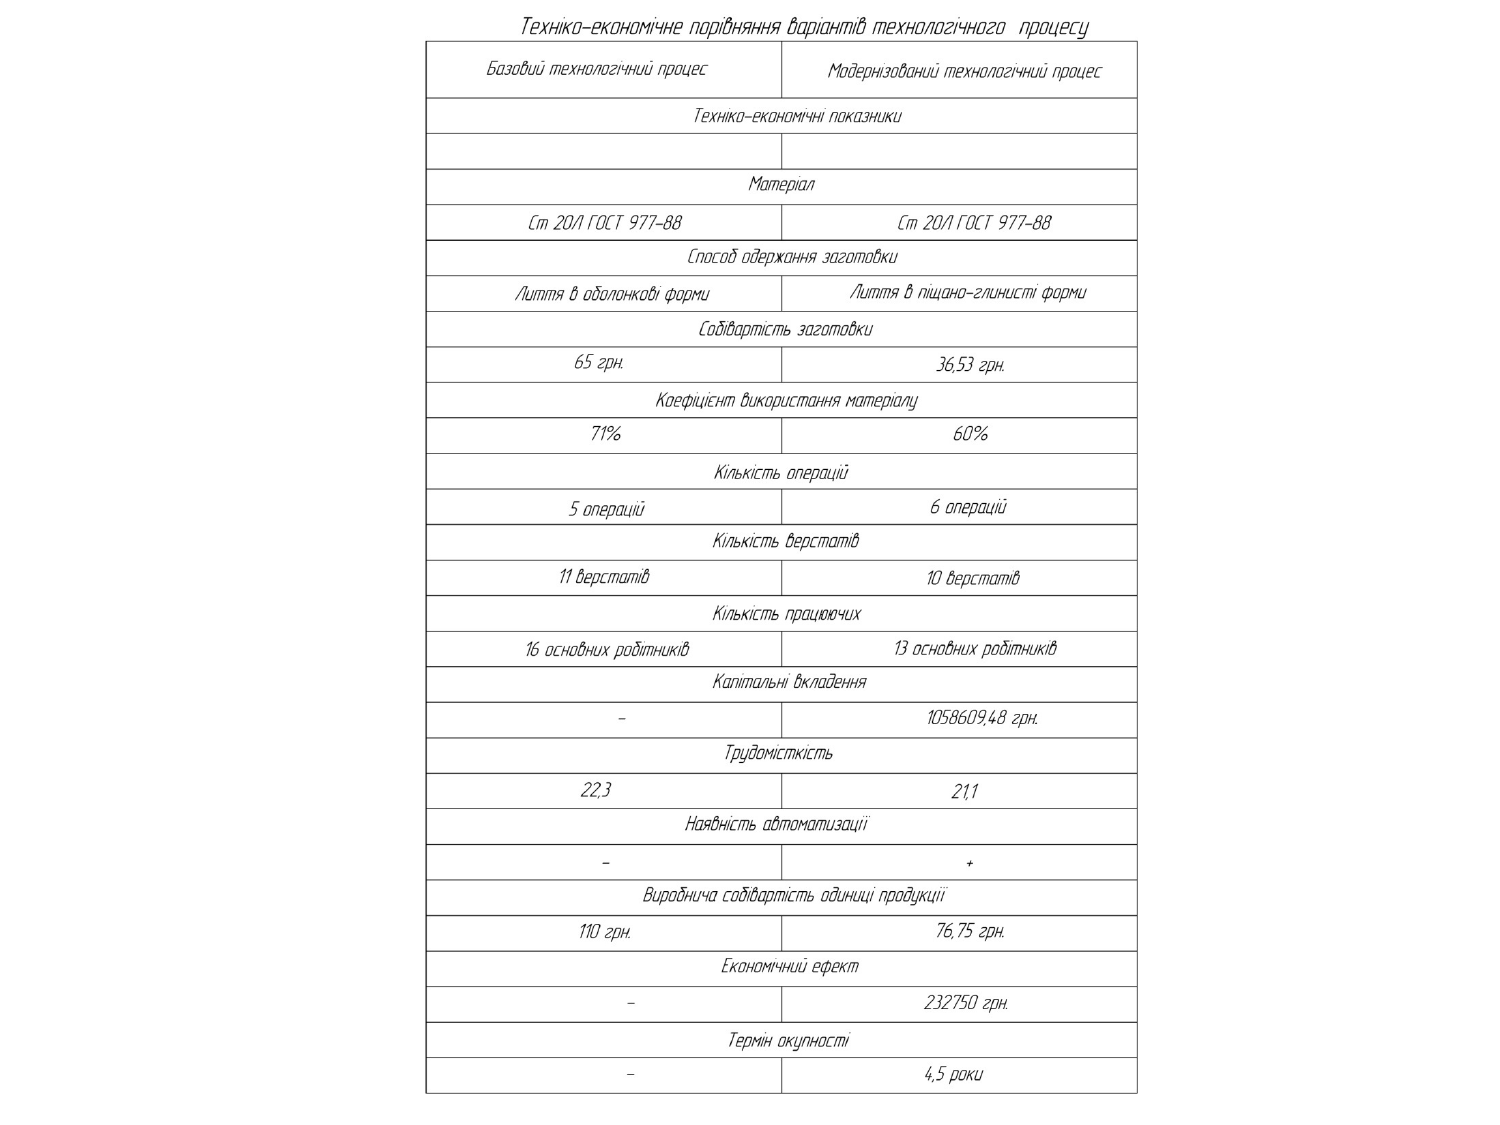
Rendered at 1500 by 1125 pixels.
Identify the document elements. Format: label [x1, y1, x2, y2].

list [424, 13, 1138, 1095]
